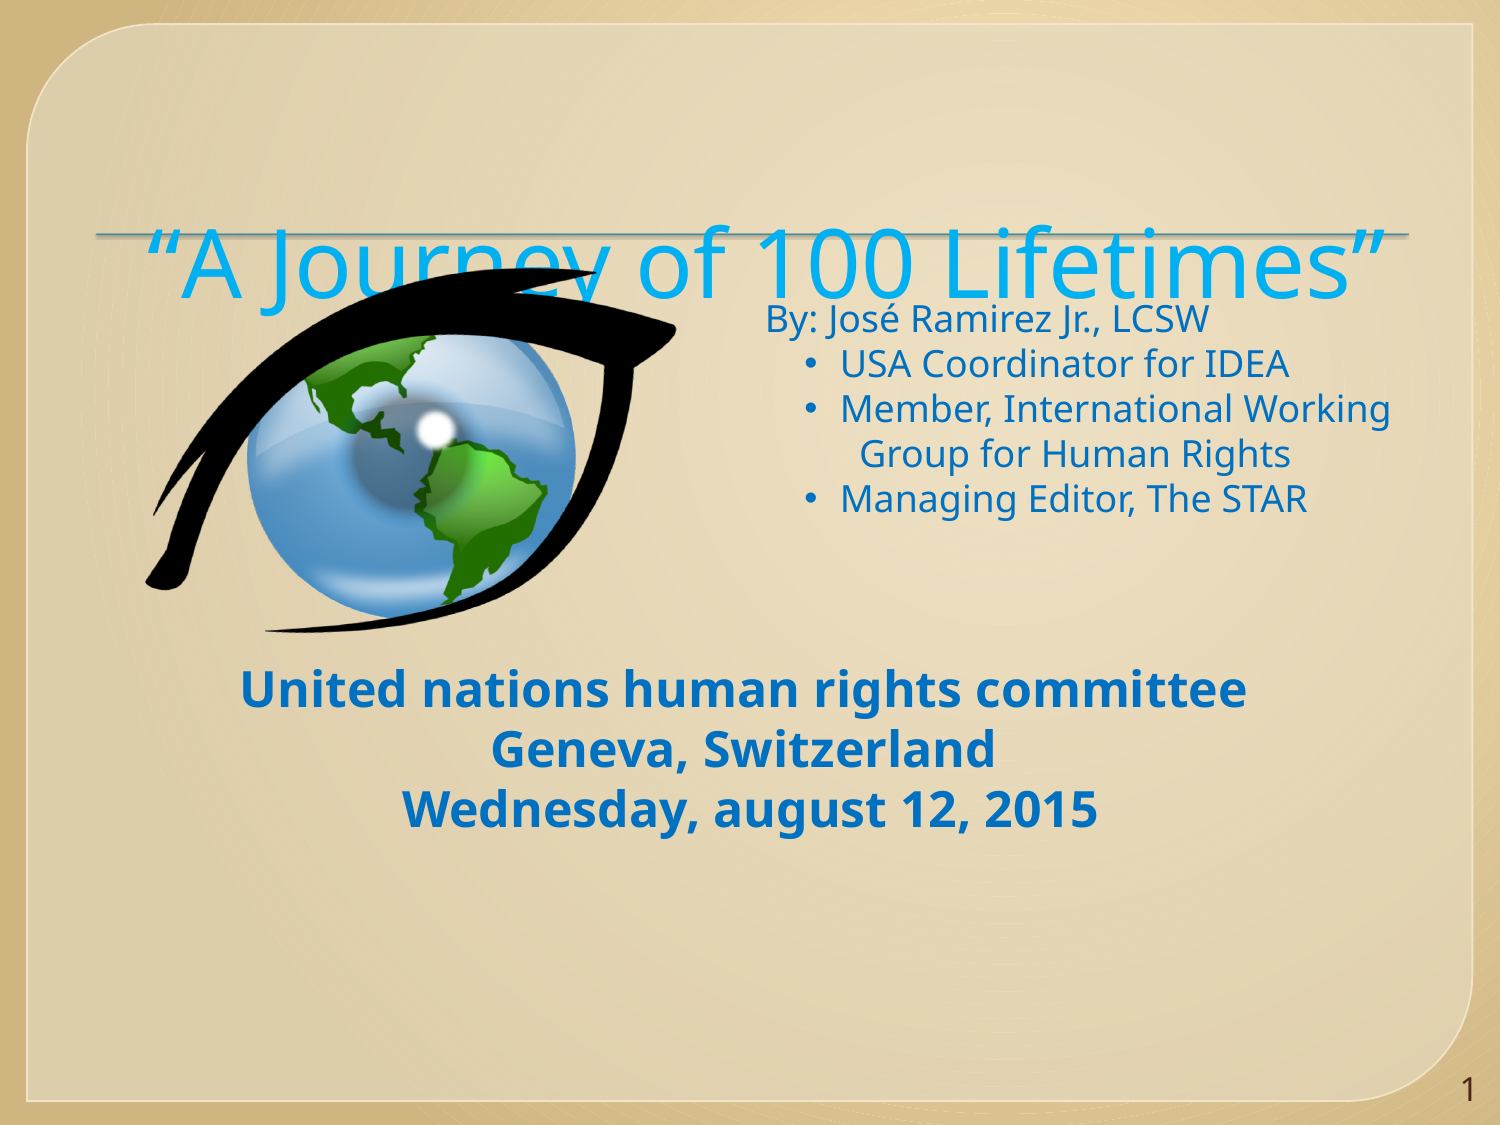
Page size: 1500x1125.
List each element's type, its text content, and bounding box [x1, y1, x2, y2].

picture [86, 150, 730, 763]
title “A Journey of 100 Lifetimes” [87, 137, 1438, 325]
text_box United nations human rights committee Geneva, Switzerland Wednesday, august 12, 2015 [224, 649, 1276, 845]
slide_number 1 [1417, 1068, 1494, 1114]
text_box By: José Ramirez Jr., LCSW USA Coordinator for IDEA Member, International Working Group for Human Rights Managing Editor, The STAR [749, 287, 1413, 528]
